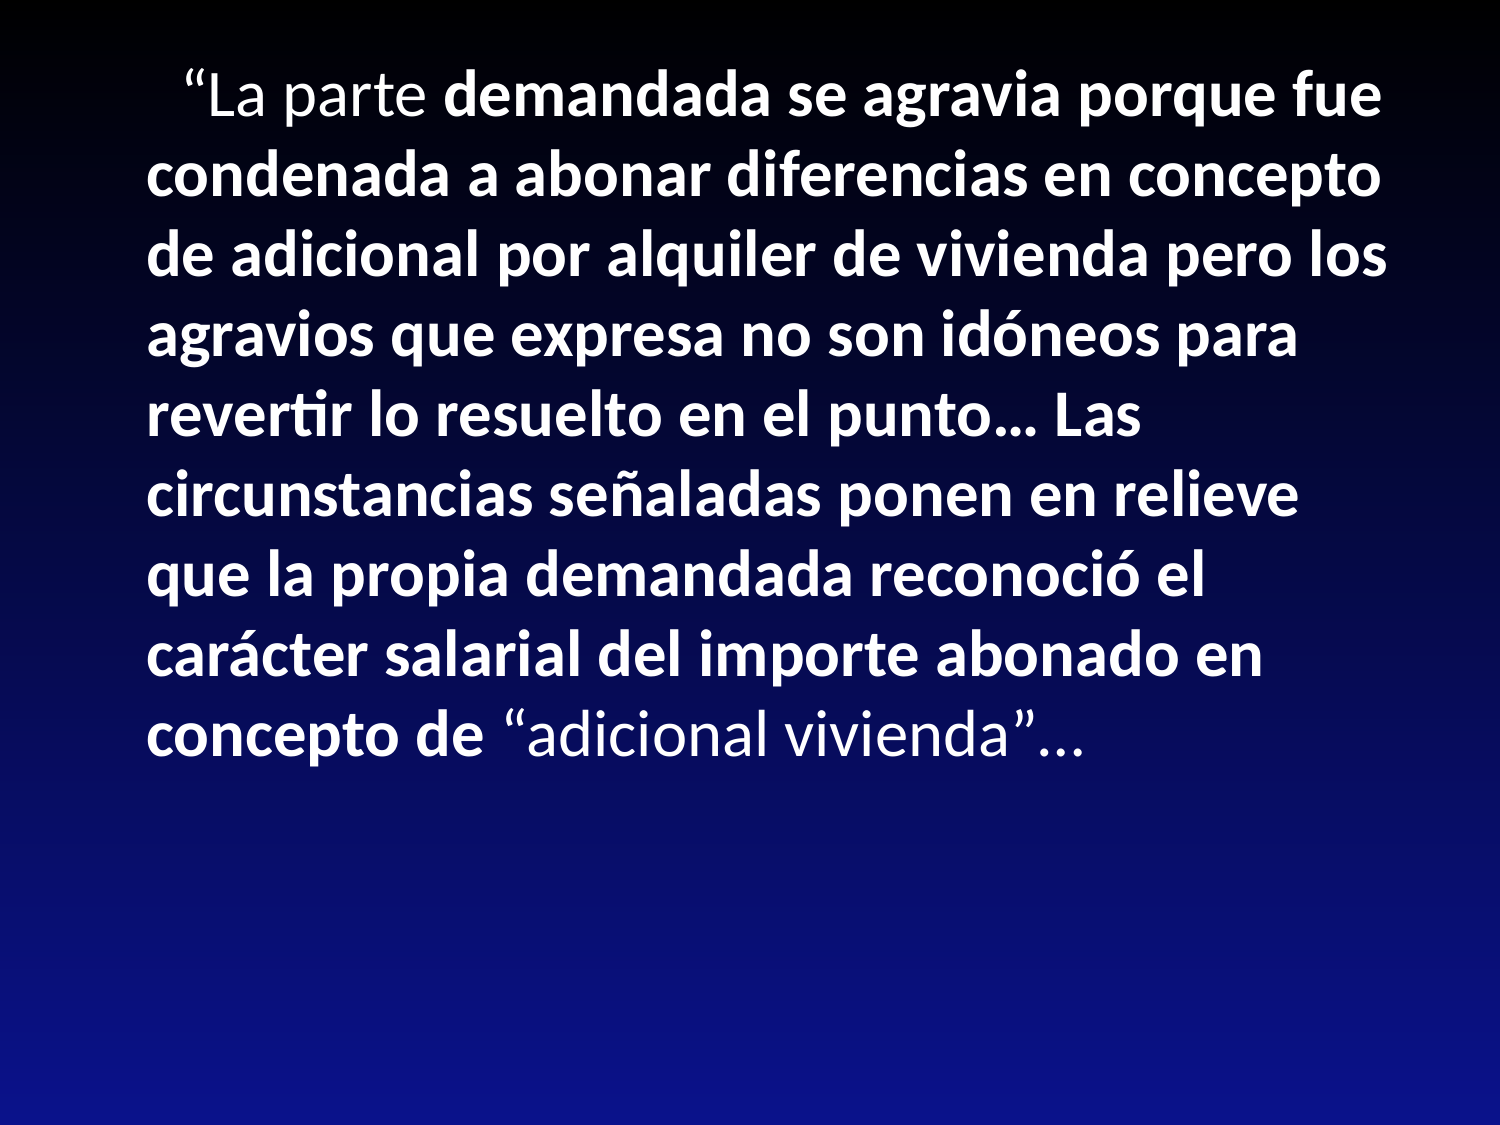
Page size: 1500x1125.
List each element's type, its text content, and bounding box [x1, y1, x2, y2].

list “La parte demandada se agravia porque fue condenada a abonar diferencias en concepto de adicional por alquiler de vivienda pero los agravios que expresa no son idóneos para revertir lo resuelto en el punto… Las circunstancias señaladas ponen en relieve que la propia demandada reconoció el carácter salarial del importe abonado en concepto de “adicional vivienda”… [74, 42, 1426, 1006]
